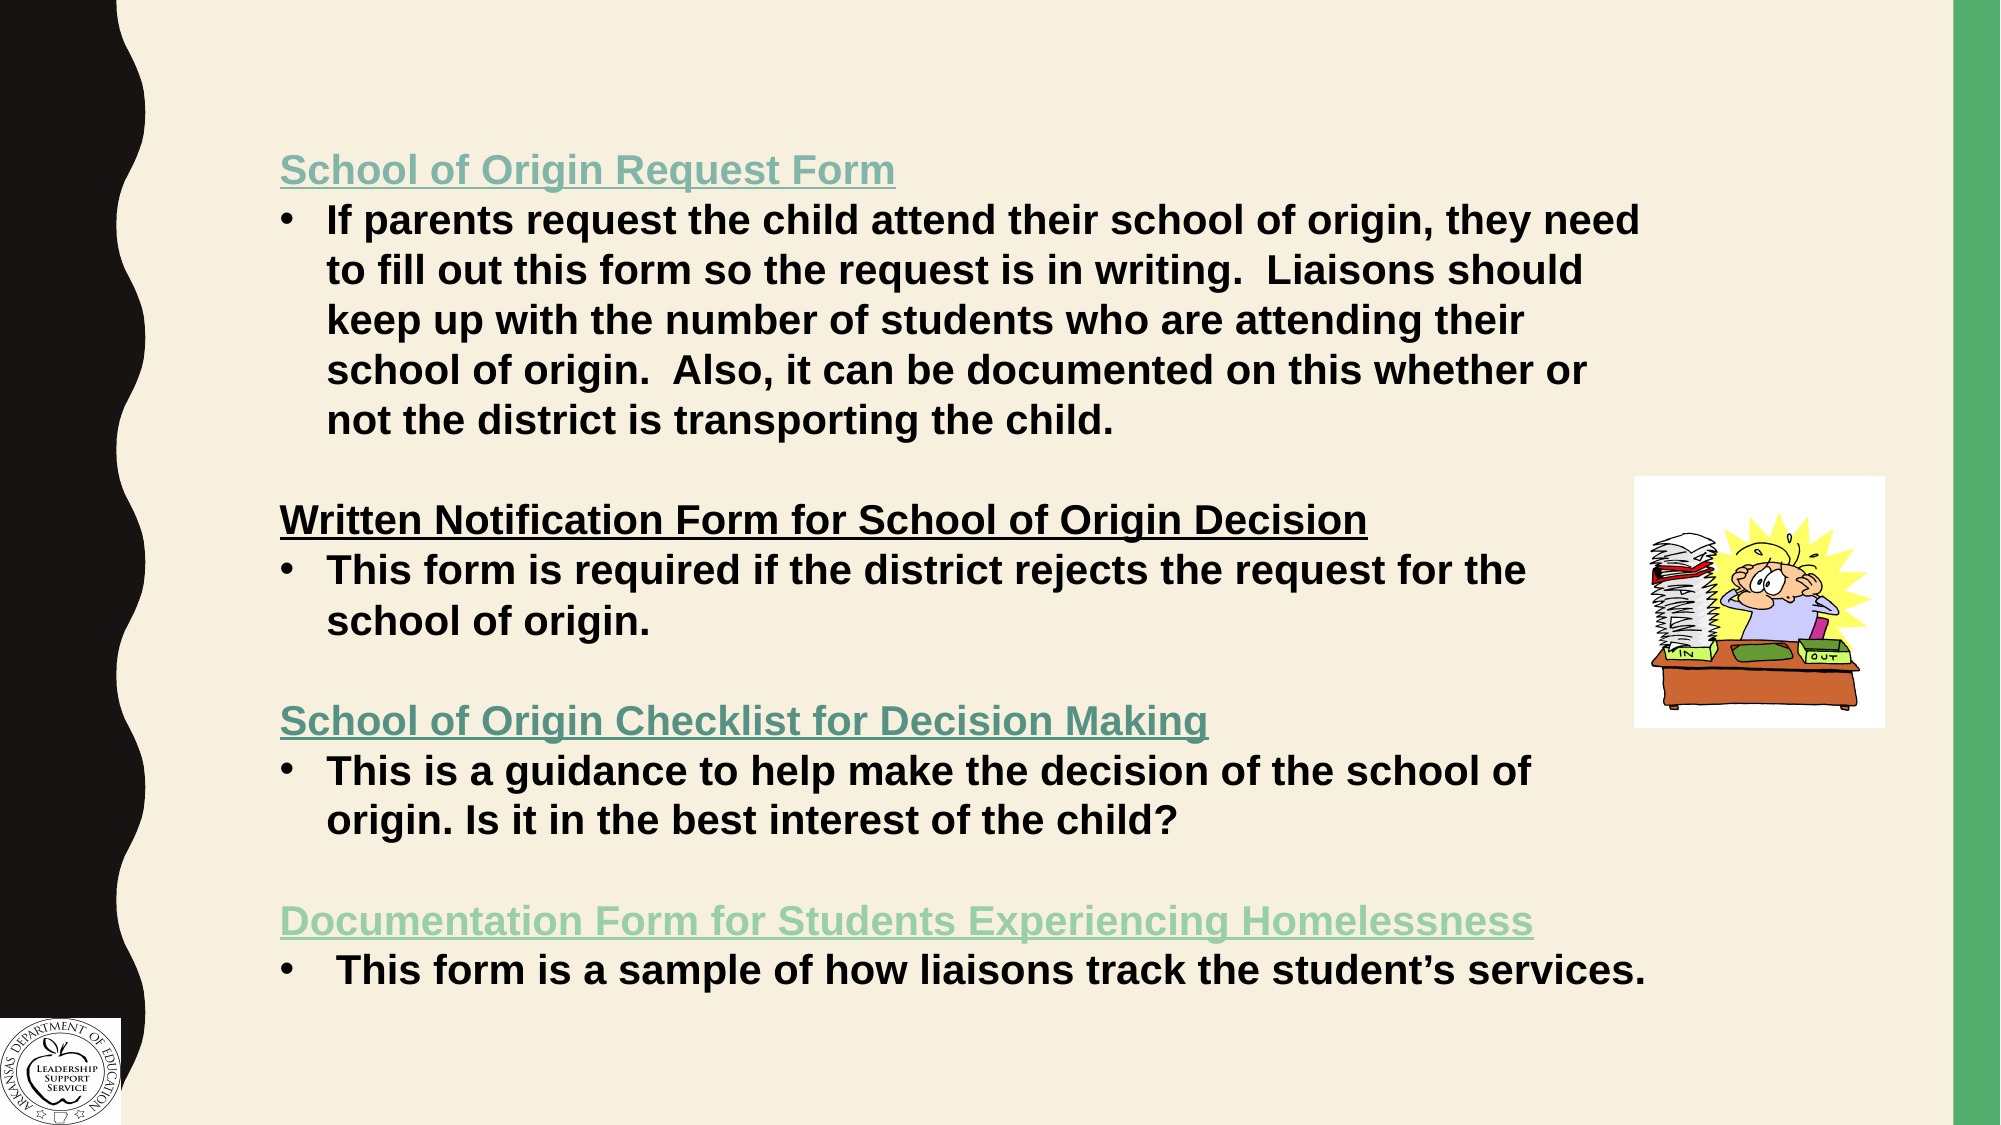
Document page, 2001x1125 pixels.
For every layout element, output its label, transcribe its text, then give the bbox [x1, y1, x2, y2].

picture [1634, 476, 1885, 728]
text_box School of Origin Request Form If parents request the child attend their school of origin, they need to fill out this form so the request is in writing. Liaisons should keep up with the number of students who are attending their school of origin. Also, it can be documented on this whether or not the district is transporting the child. Written Notification Form for School of Origin Decision This form is required if the district rejects the request for the school of origin. School of Origin Checklist for Decision Making This is a guidance to help make the decision of the school of origin. Is it in the best interest of the child? Documentation Form for Students Experiencing Homelessness This form is a sample of how liaisons track the student’s services. [264, 135, 1676, 1101]
picture [0, 1018, 121, 1125]
